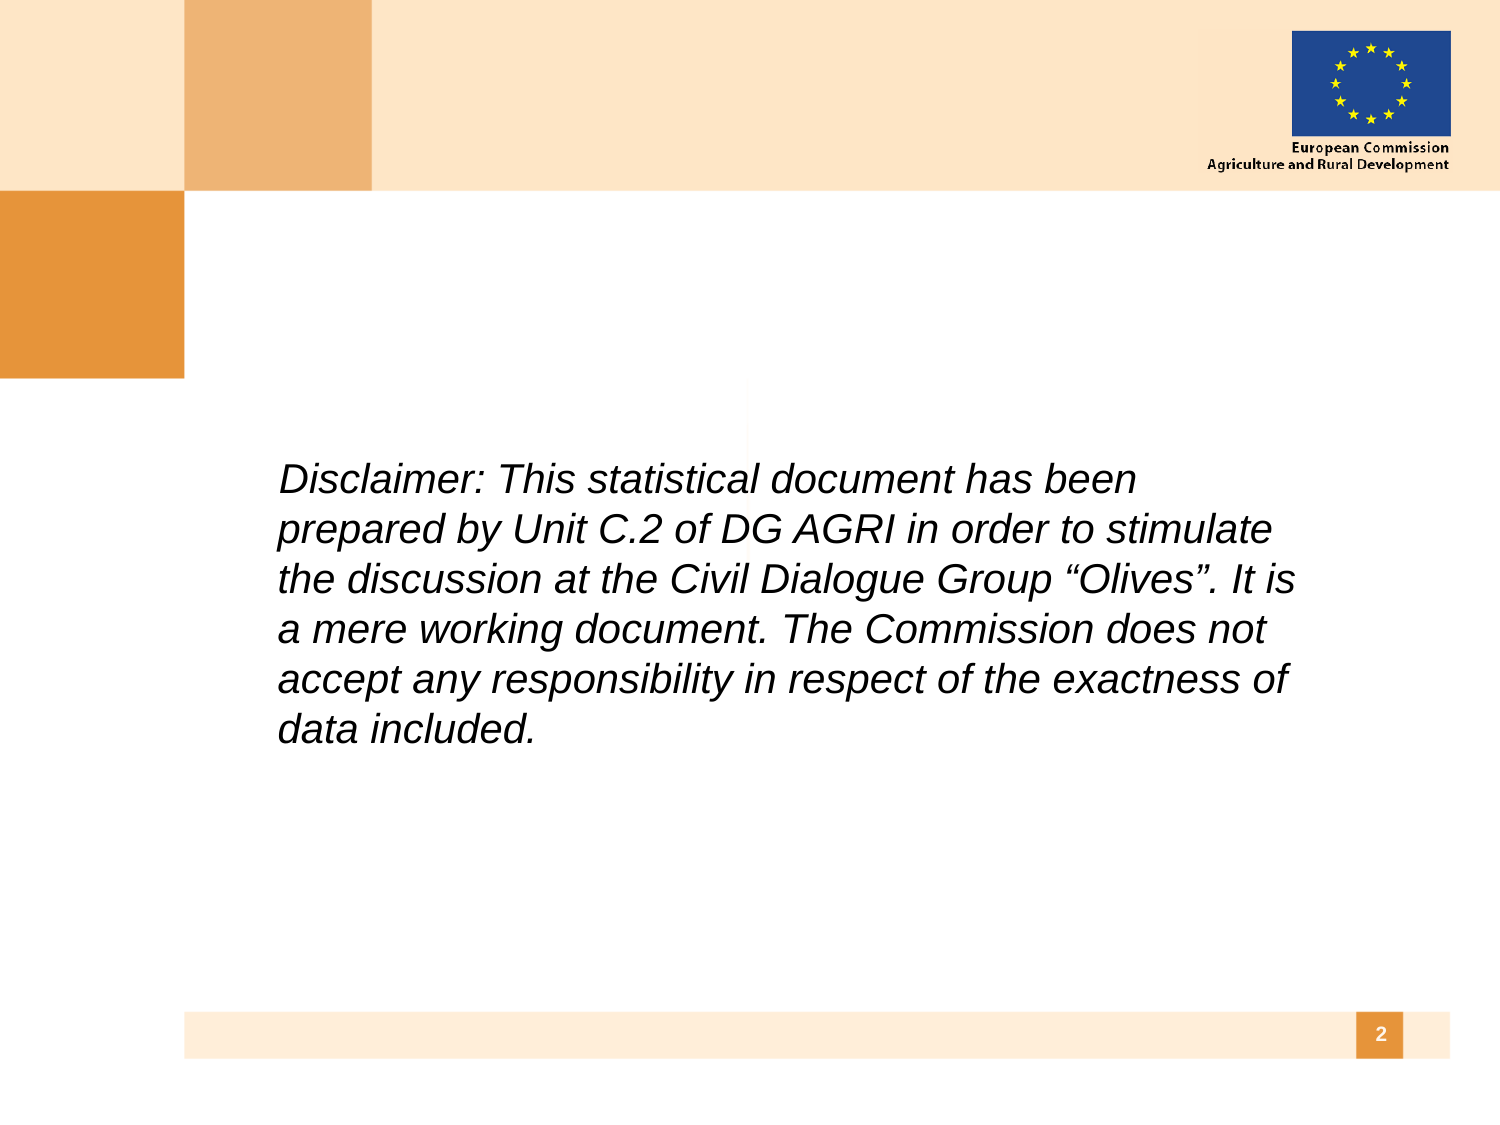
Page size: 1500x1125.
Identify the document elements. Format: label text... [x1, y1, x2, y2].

list Disclaimer: This statistical document has been prepared by Unit C.2 of DG AGRI in order to stimulate the discussion at the Civil Dialogue Group “Olives”. It is a mere working document. The Commission does not accept any responsibility in respect of the exactness of data included. [206, 444, 1329, 776]
picture [0, 0, 1500, 1125]
slide_number 2 [1340, 1013, 1423, 1061]
